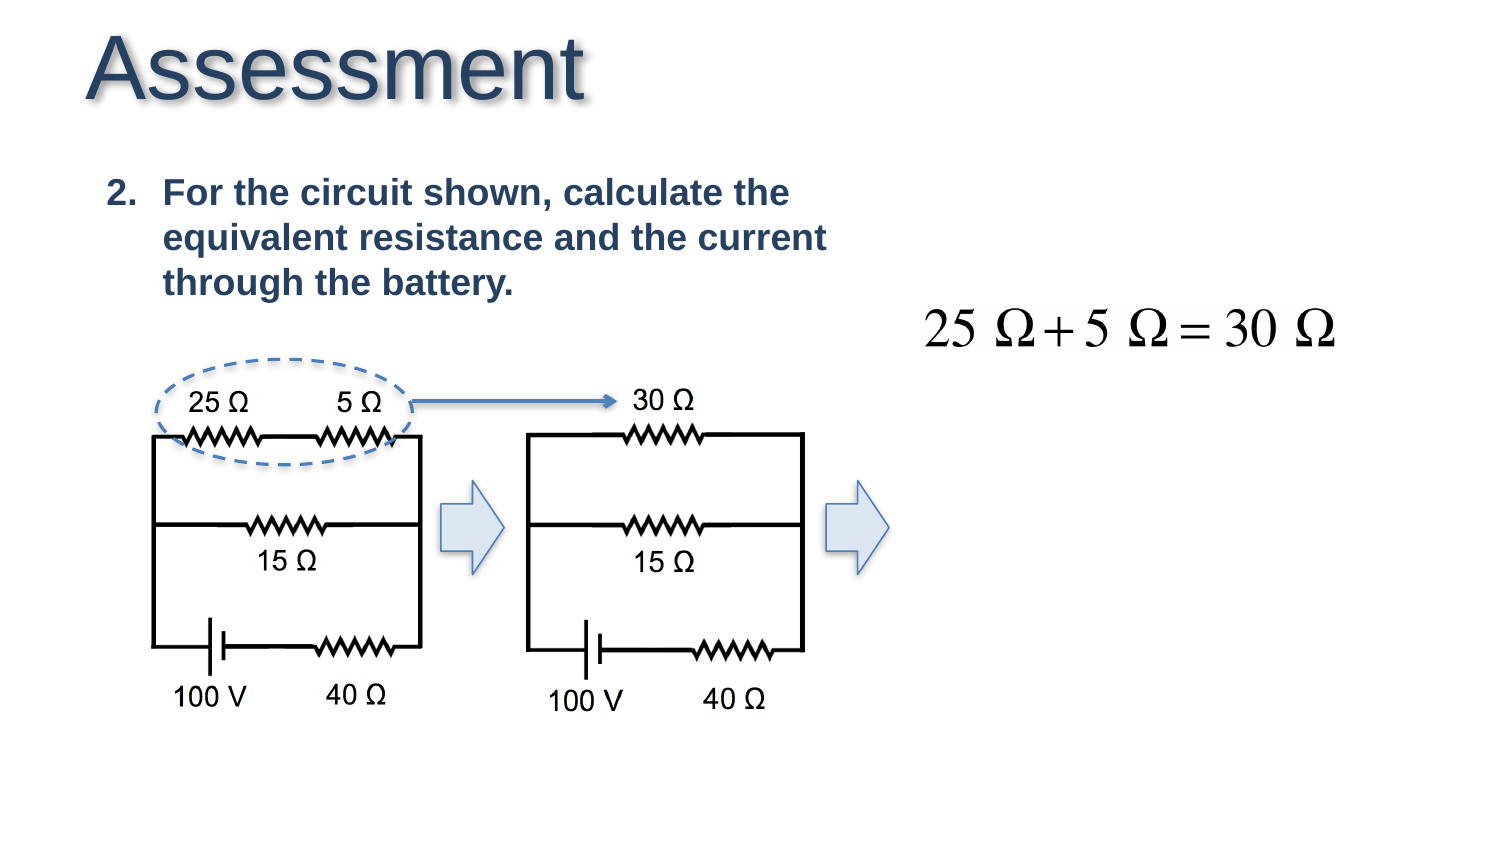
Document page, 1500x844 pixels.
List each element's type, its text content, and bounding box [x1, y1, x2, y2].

picture [511, 381, 814, 717]
picture [920, 301, 1338, 350]
text_box For the circuit shown, calculate the equivalent resistance and the current through the battery. [91, 160, 856, 311]
text_box [180, 358, 388, 381]
picture [136, 382, 433, 714]
text_box [51, 136, 1404, 750]
title Assessment [70, 0, 728, 206]
text_box [825, 479, 890, 576]
text_box [440, 479, 505, 576]
